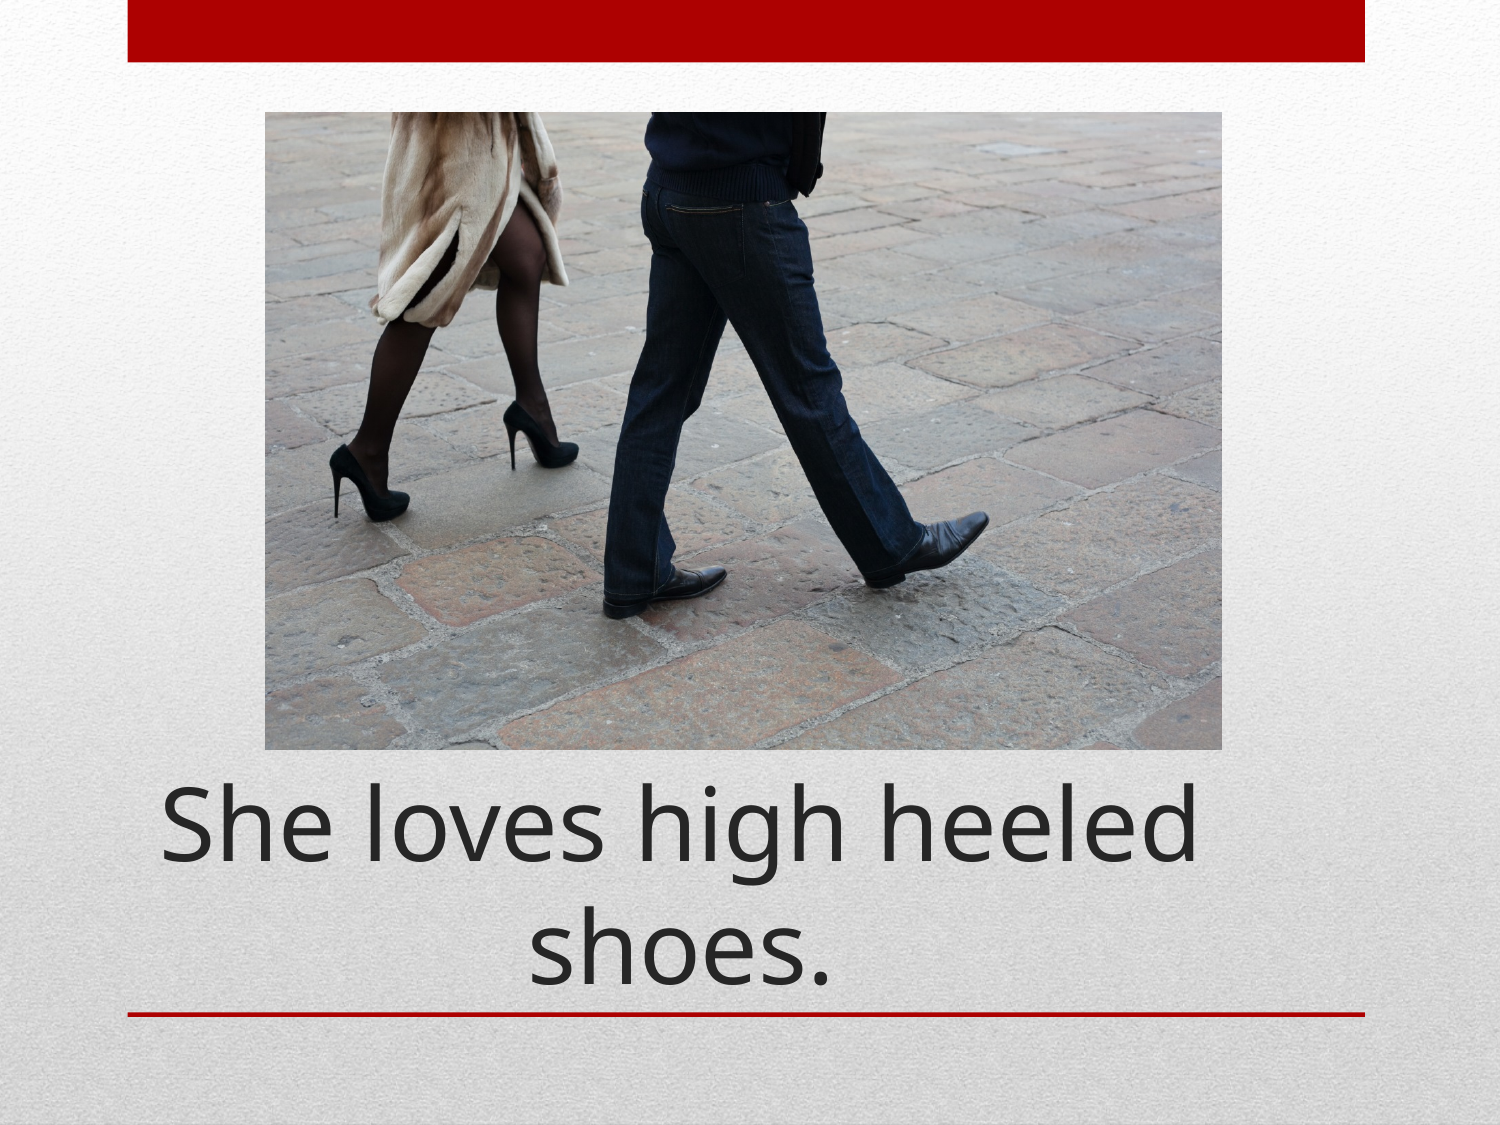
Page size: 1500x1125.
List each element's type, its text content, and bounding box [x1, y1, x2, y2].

title She loves high heeled shoes. [125, 750, 1238, 1013]
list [264, 111, 1223, 751]
